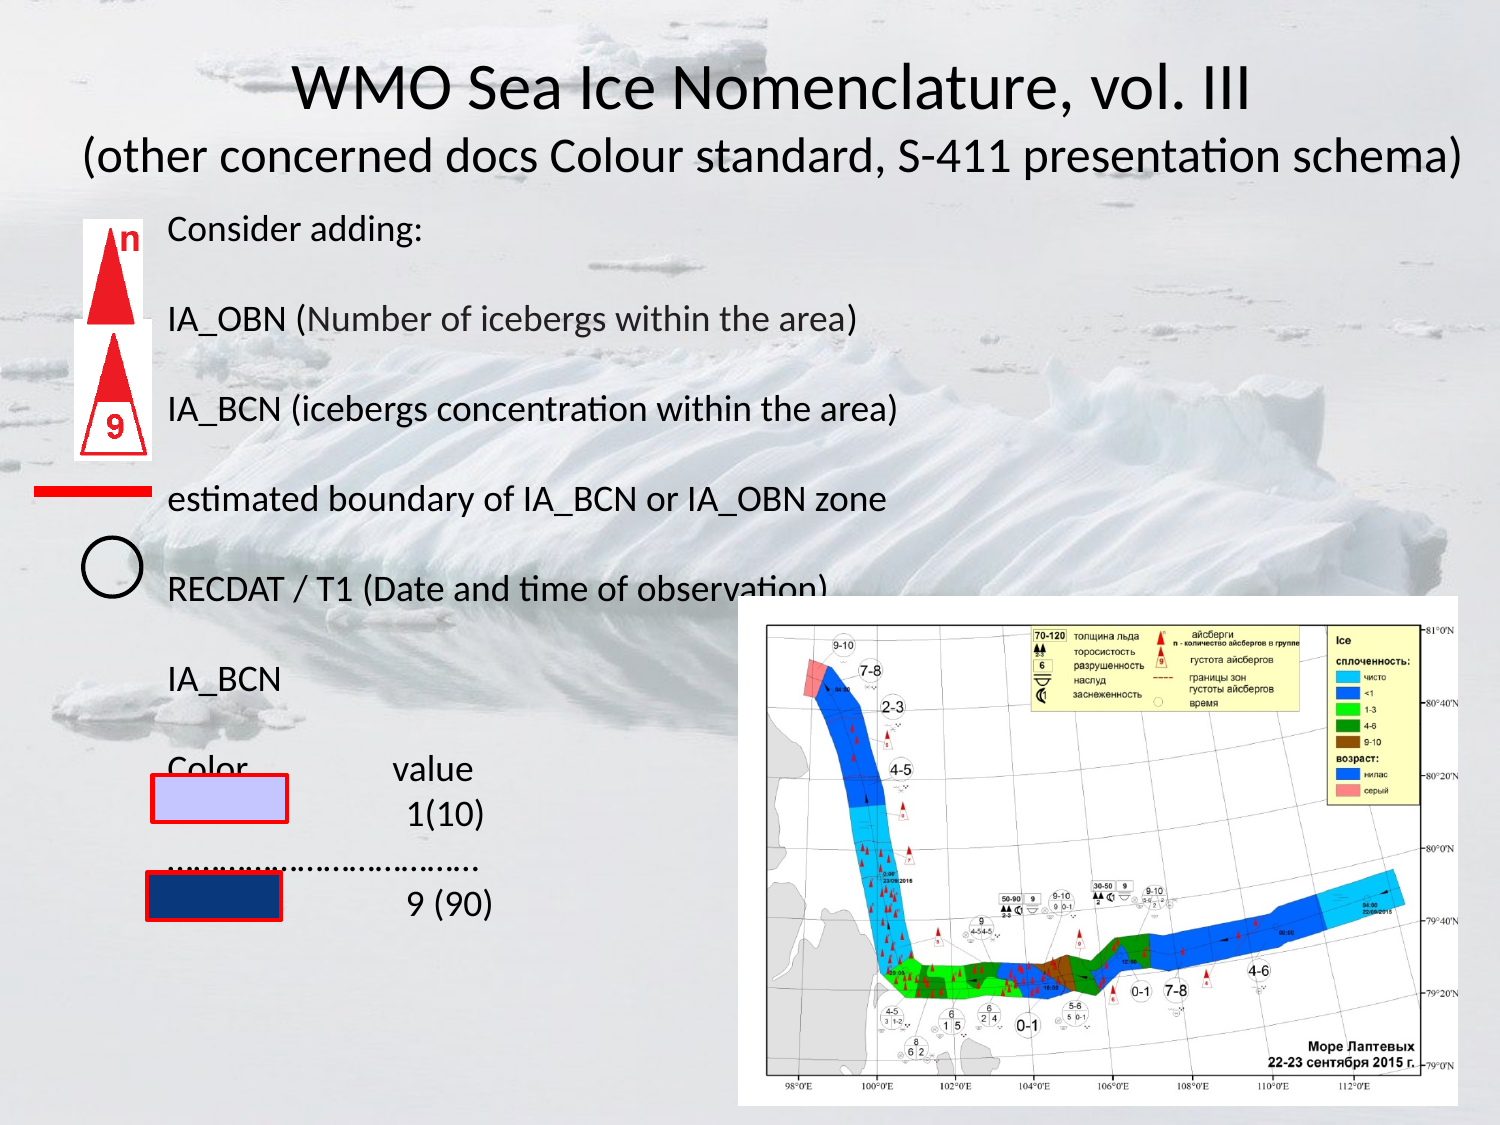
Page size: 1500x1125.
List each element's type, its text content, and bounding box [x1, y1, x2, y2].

text_box [150, 773, 289, 824]
picture [0, 0, 1500, 1125]
title WMO Sea Ice Nomenclature, vol. III (other concerned docs Colour standard, S-411 presentation schema) [60, 19, 1486, 207]
text_box [81, 535, 144, 599]
list Consider adding: IA_OBN (Number of icebergs within the area) IA_BCN (icebergs concentration within the area) estimated boundary of IA_BCN or IA_OBN zone RECDAT / T1 (Date and time of observation) IA_BCN Color value 1(10) ……………………………… 9 (90) [152, 207, 1319, 939]
text_box [145, 870, 283, 922]
